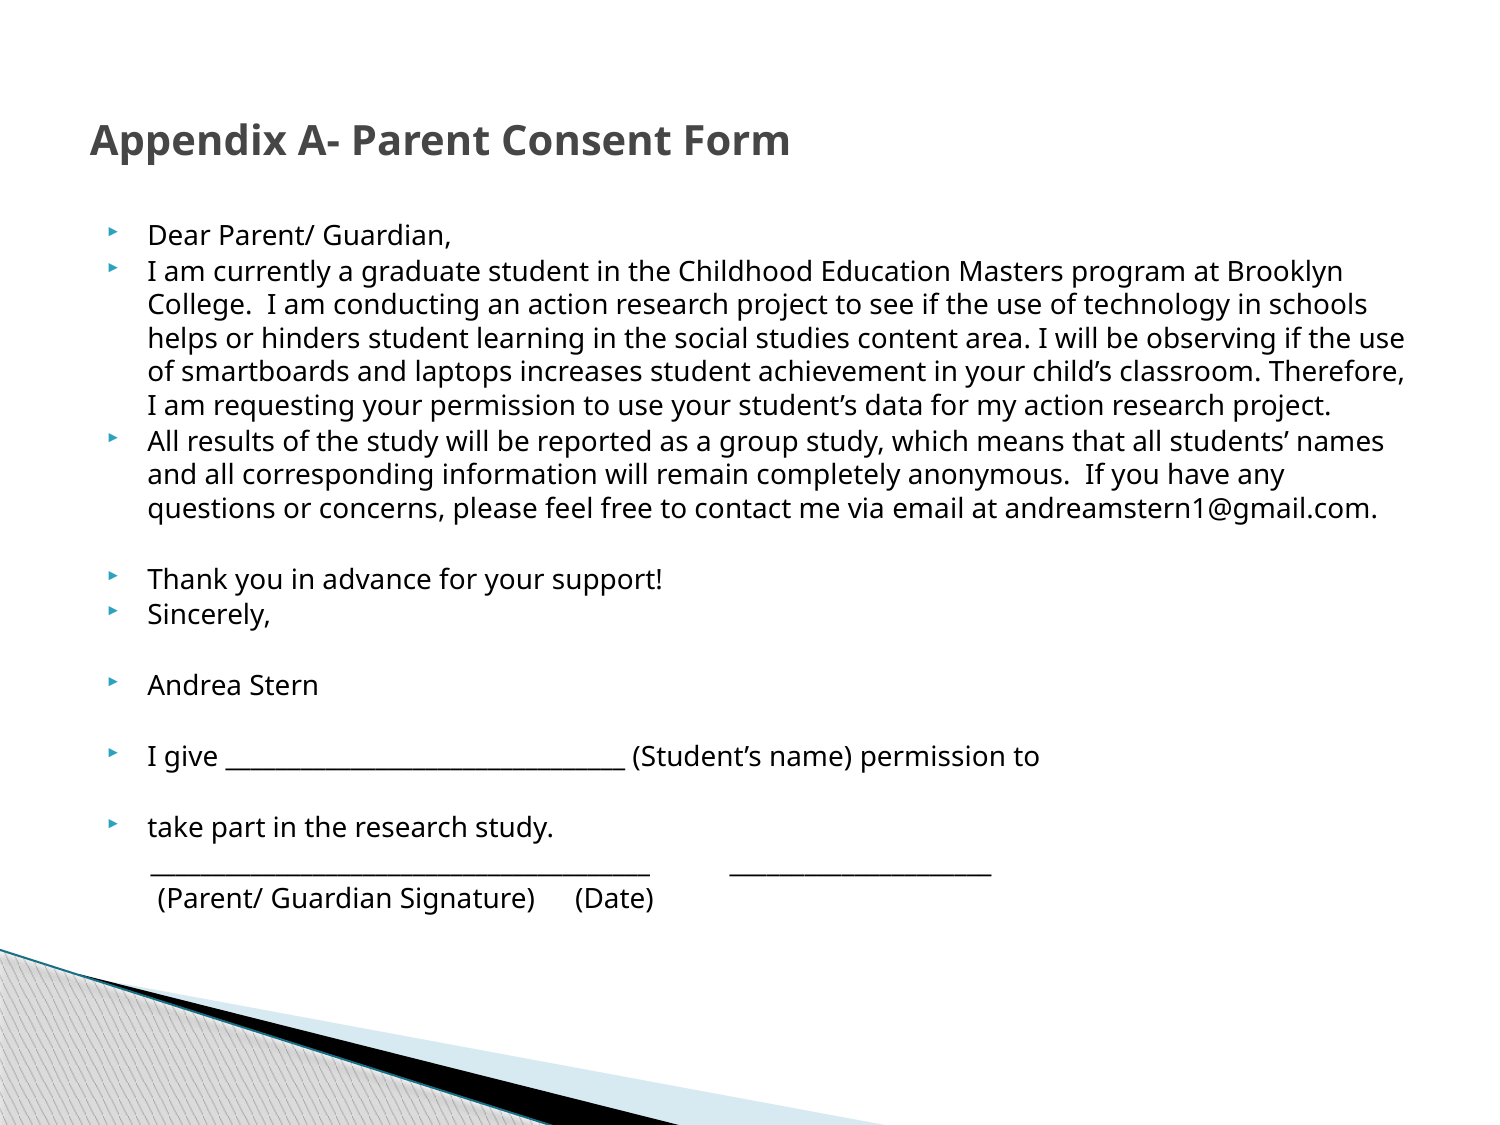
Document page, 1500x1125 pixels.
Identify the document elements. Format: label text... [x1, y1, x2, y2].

list Dear Parent/ Guardian, I am currently a graduate student in the Childhood Education Masters program at Brooklyn College. I am conducting an action research project to see if the use of technology in schools helps or hinders student learning in the social studies content area. I will be observing if the use of smartboards and laptops increases student achievement in your child’s classroom. Therefore, I am requesting your permission to use your student’s data for my action research project. All results of the study will be reported as a group study, which means that all students’ names and all corresponding information will remain completely anonymous. If you have any questions or concerns, please feel free to contact me via email at andreamstern1@gmail.com. Thank you in advance for your support! Sincerely, Andrea Stern I give ________________________________ (Student’s name) permission to take part in the research study. ________________________________________ _____________________ (Parent/ Guardian Signature) (Date) [75, 233, 1425, 986]
title Appendix A- Parent Consent Form [75, 45, 1425, 233]
